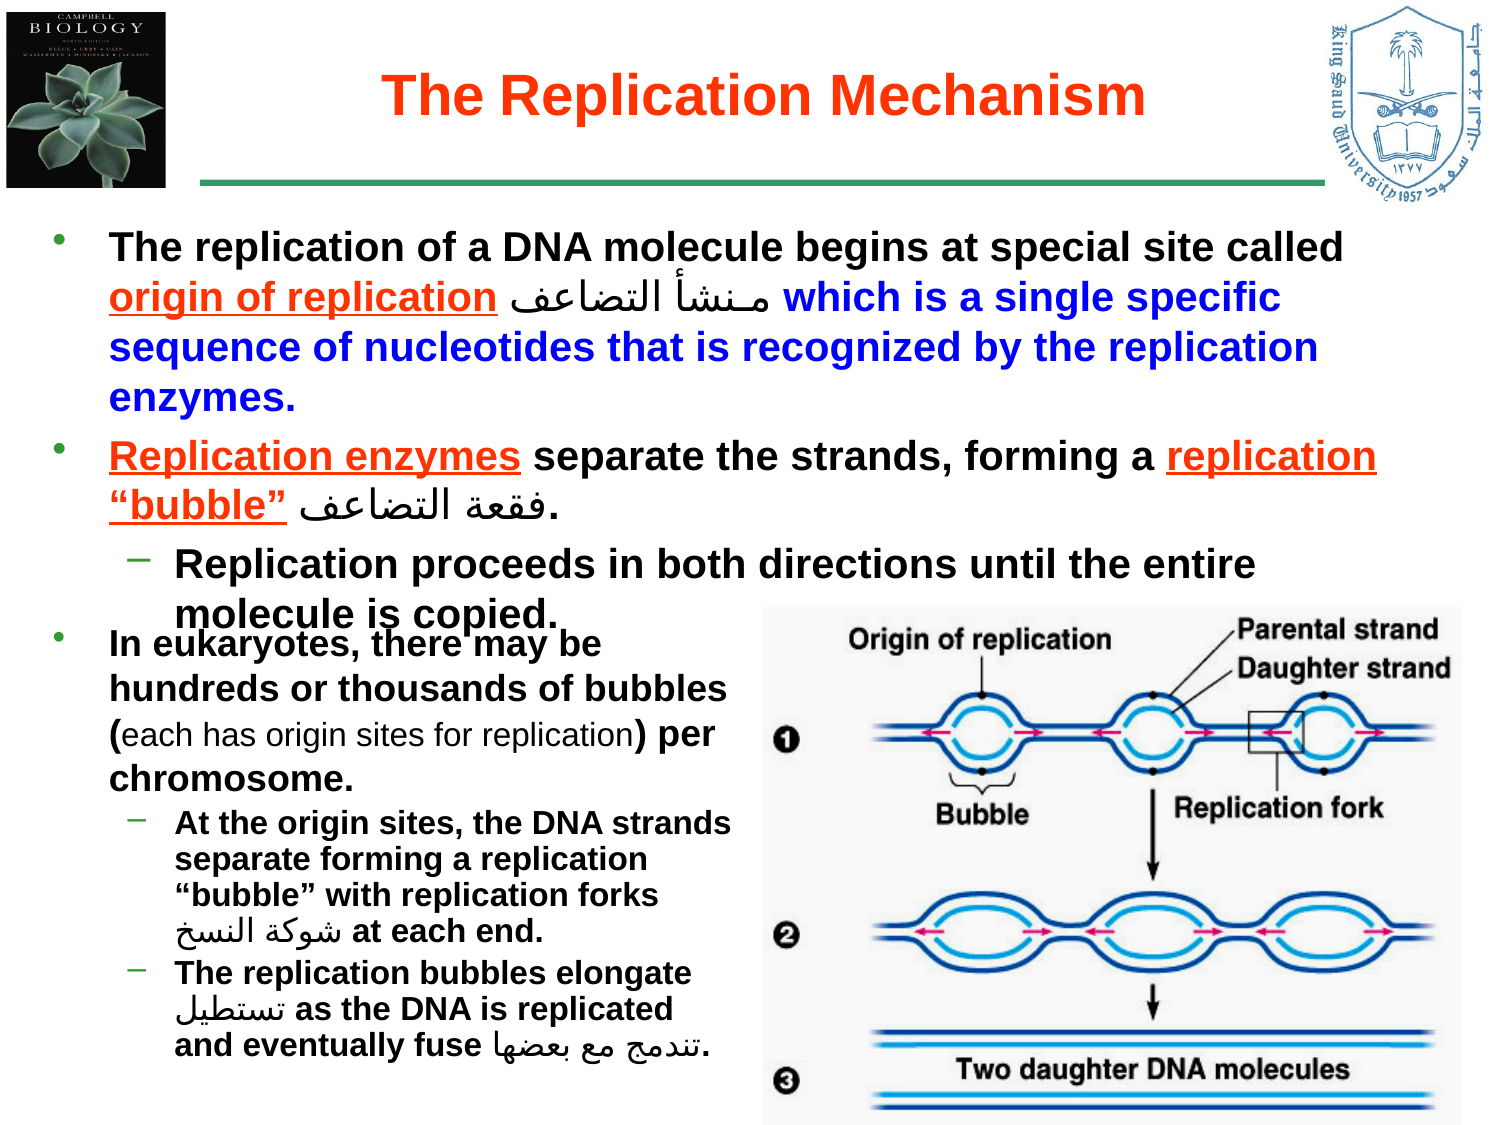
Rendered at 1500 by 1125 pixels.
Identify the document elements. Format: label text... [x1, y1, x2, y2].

text_box The replication of a DNA molecule begins at special site called origin of replication مـنشأ التضاعف which is a single specific sequence of nucleotides that is recognized by the replication enzymes. Replication enzymes separate the strands, forming a replication “bubble” فقعة التضاعف. Replication proceeds in both directions until the entire molecule is copied. [37, 216, 1450, 600]
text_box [5, 0, 1488, 209]
list In eukaryotes, there may be hundreds or thousands of bubbles (each has origin sites for replication) per chromosome. At the origin sites, the DNA strands separate forming a replication “bubble” with replication forks شوكة النسخ at each end. The replication bubbles elongate تستطيل as the DNA is replicated and eventually fuse تندمج مع بعضها. [37, 611, 750, 1125]
picture [762, 607, 1463, 1125]
